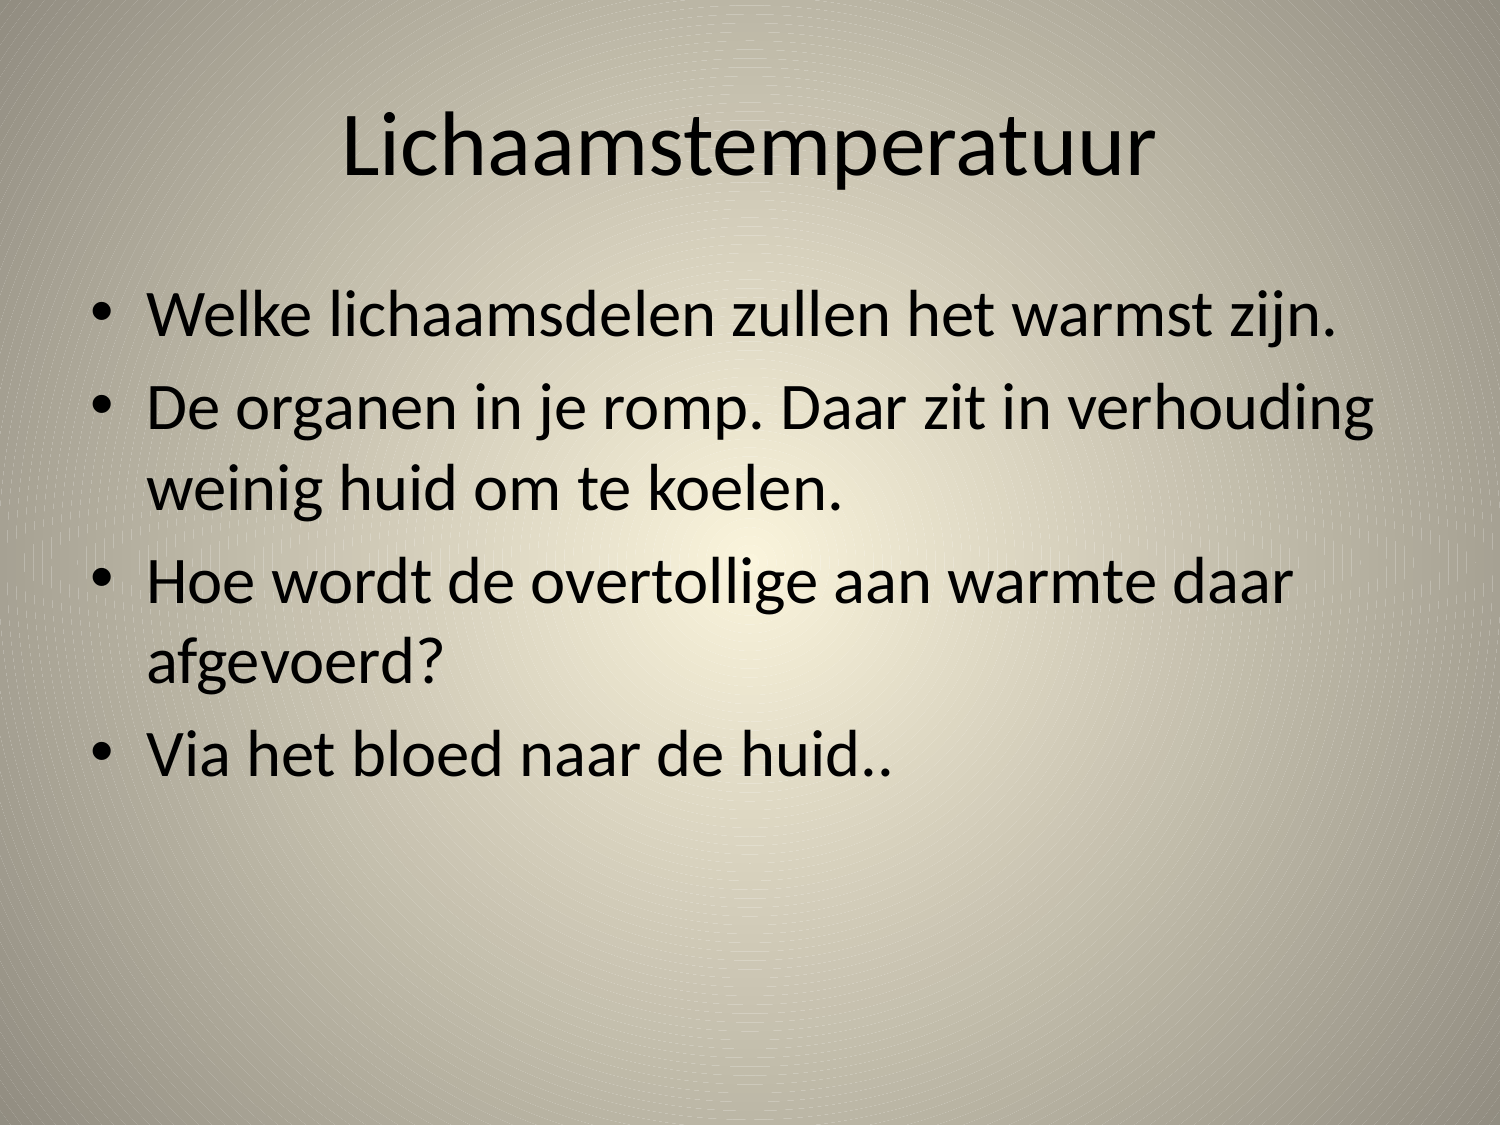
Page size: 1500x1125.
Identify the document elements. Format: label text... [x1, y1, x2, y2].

title Lichaamstemperatuur [75, 45, 1425, 233]
list Welke lichaamsdelen zullen het warmst zijn. De organen in je romp. Daar zit in verhouding weinig huid om te koelen. Hoe wordt de overtollige aan warmte daar afgevoerd? Via het bloed naar de huid.. [75, 262, 1425, 1005]
